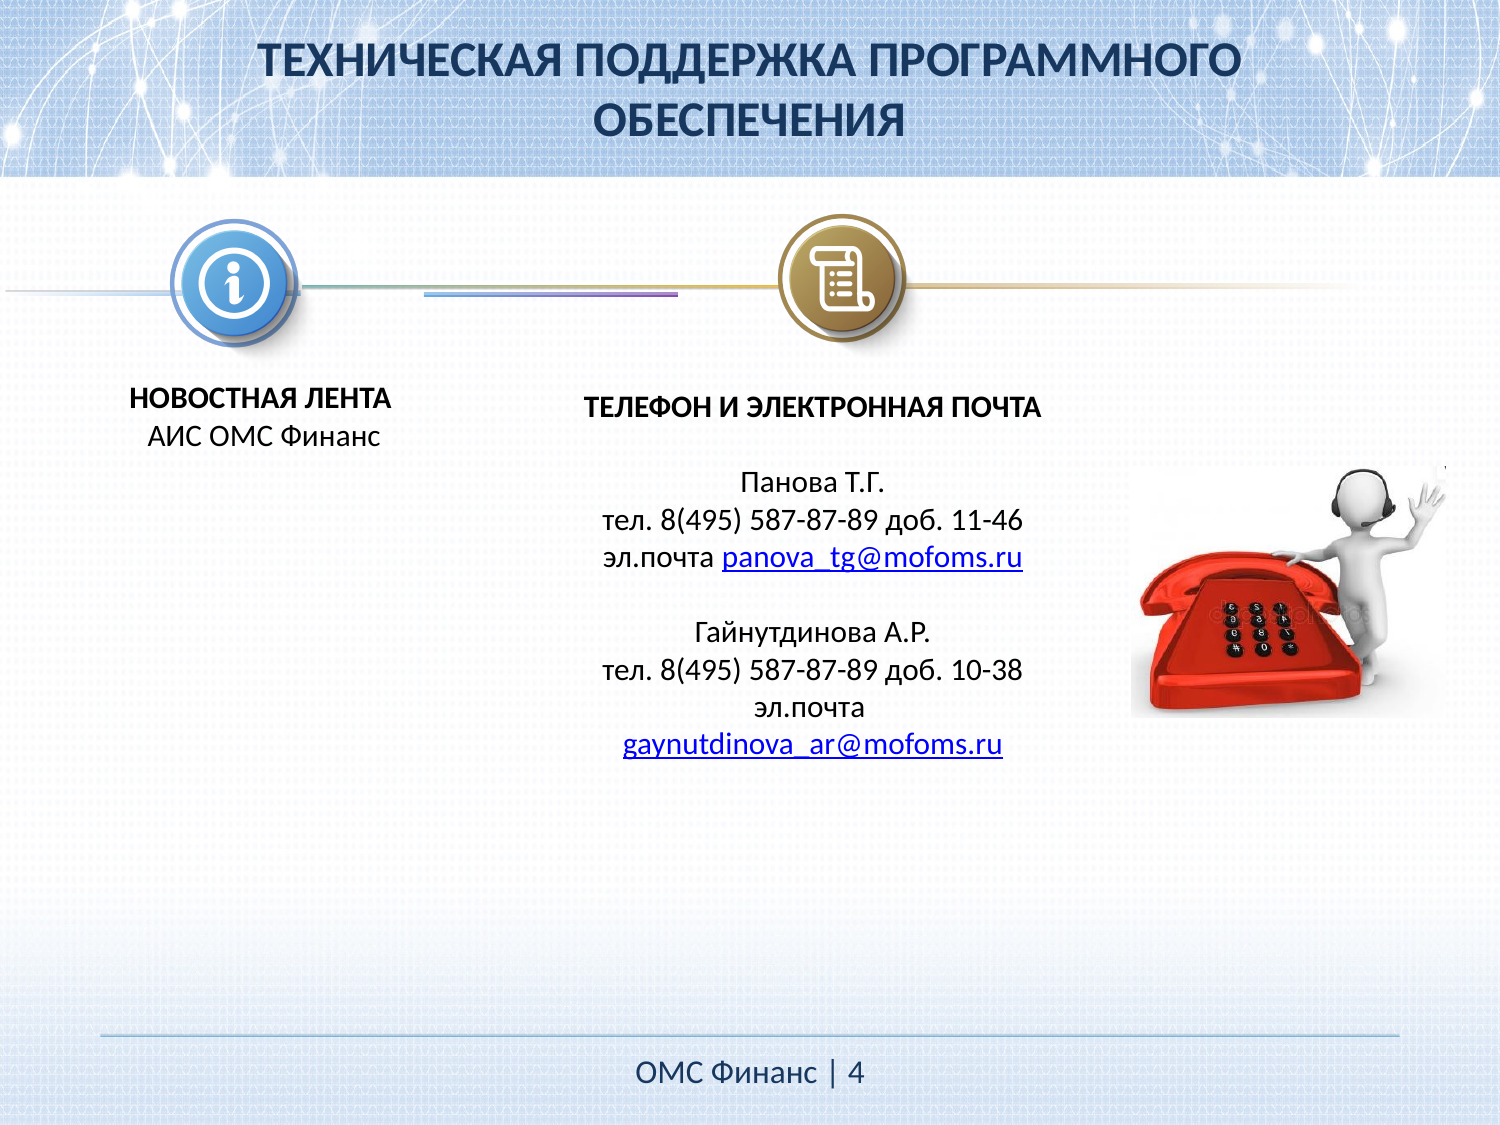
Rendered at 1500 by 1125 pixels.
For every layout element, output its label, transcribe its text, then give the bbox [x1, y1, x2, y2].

text_box НОВОСТНАЯ ЛЕНТА АИС ОМС Финанс [59, 370, 470, 460]
text_box ОМС Финанс | 4 [525, 1045, 975, 1098]
picture [0, 0, 1500, 1125]
title ТЕХНИЧЕСКАЯ ПОДДЕРЖКА ПРОГРАММНОГО ОБЕСПЕЧЕНИЯ [100, 0, 1400, 173]
text_box ТЕЛЕФОН И ЭЛЕКТРОННАЯ ПОЧТА Панова Т.Г. тел. 8(495) 587-87-89 доб. 11-46 эл.почта panova_tg@mofoms.ru Гайнутдинова А.Р. тел. 8(495) 587-87-89 доб. 10-38 эл.почта gaynutdinova_ar@mofoms.ru [550, 379, 1076, 881]
